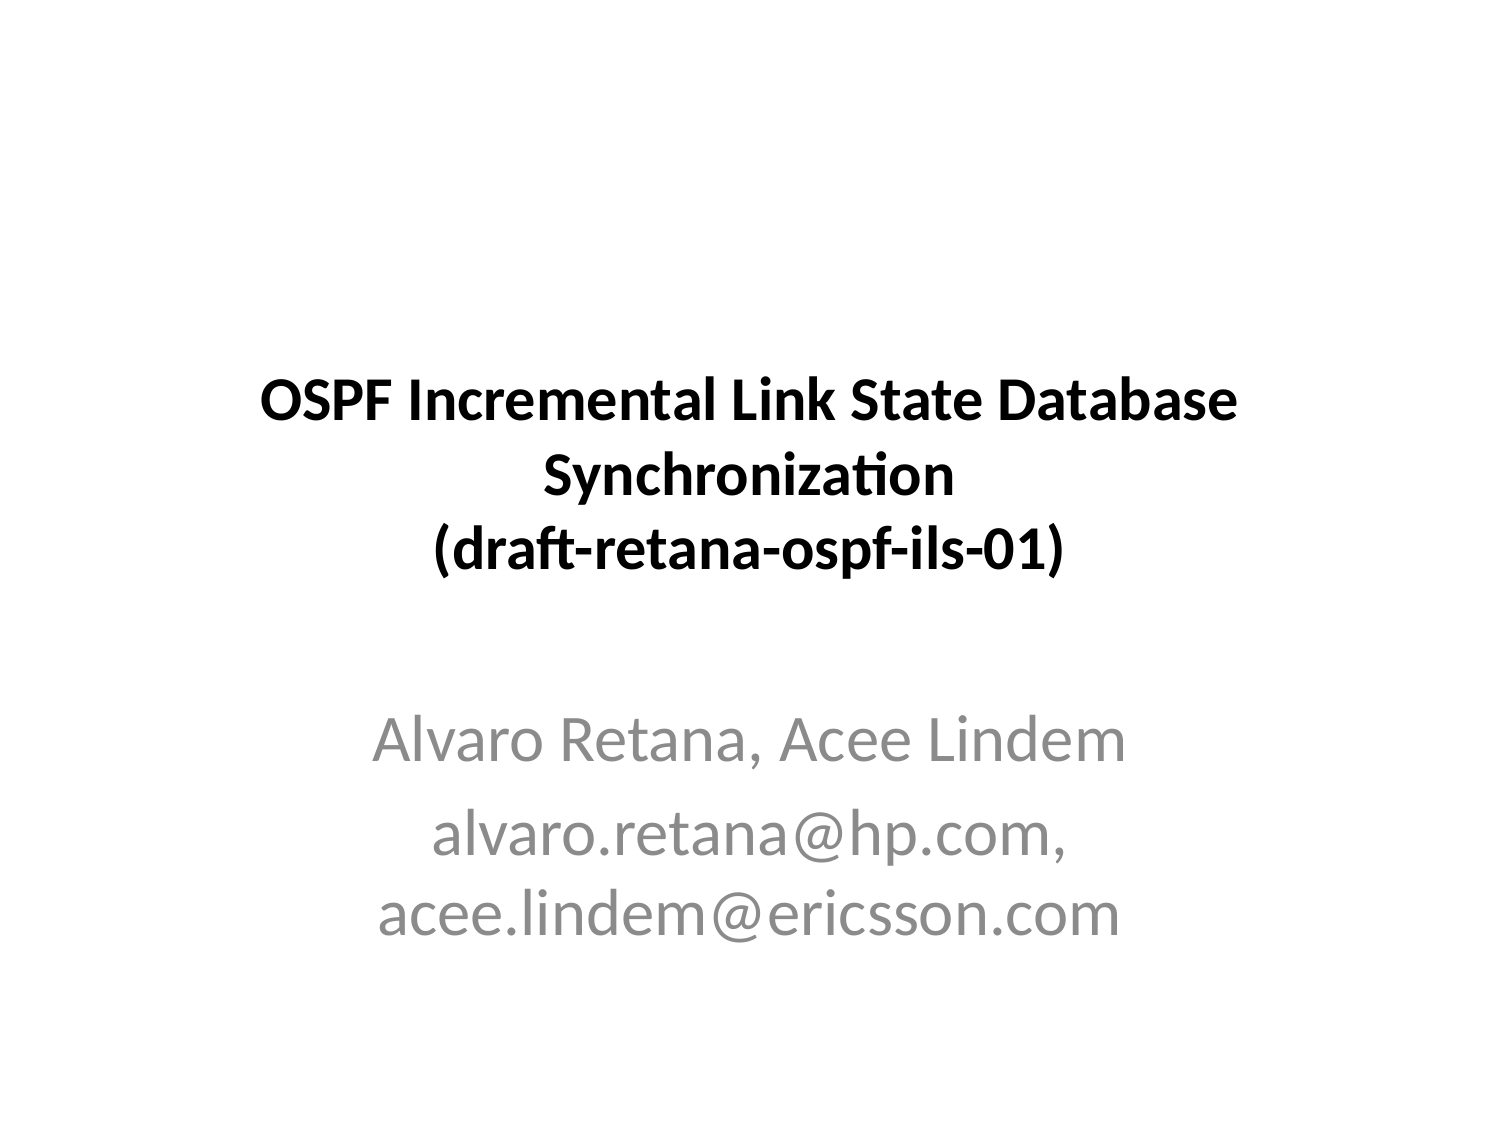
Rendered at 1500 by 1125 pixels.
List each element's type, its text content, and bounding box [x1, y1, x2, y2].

subtitle Alvaro Retana, Acee Lindem alvaro.retana@hp.com, acee.lindem@ericsson.com [225, 687, 1275, 975]
title OSPF Incremental Link State Database Synchronization (draft-retana-ospf-ils-01) [112, 349, 1388, 591]
